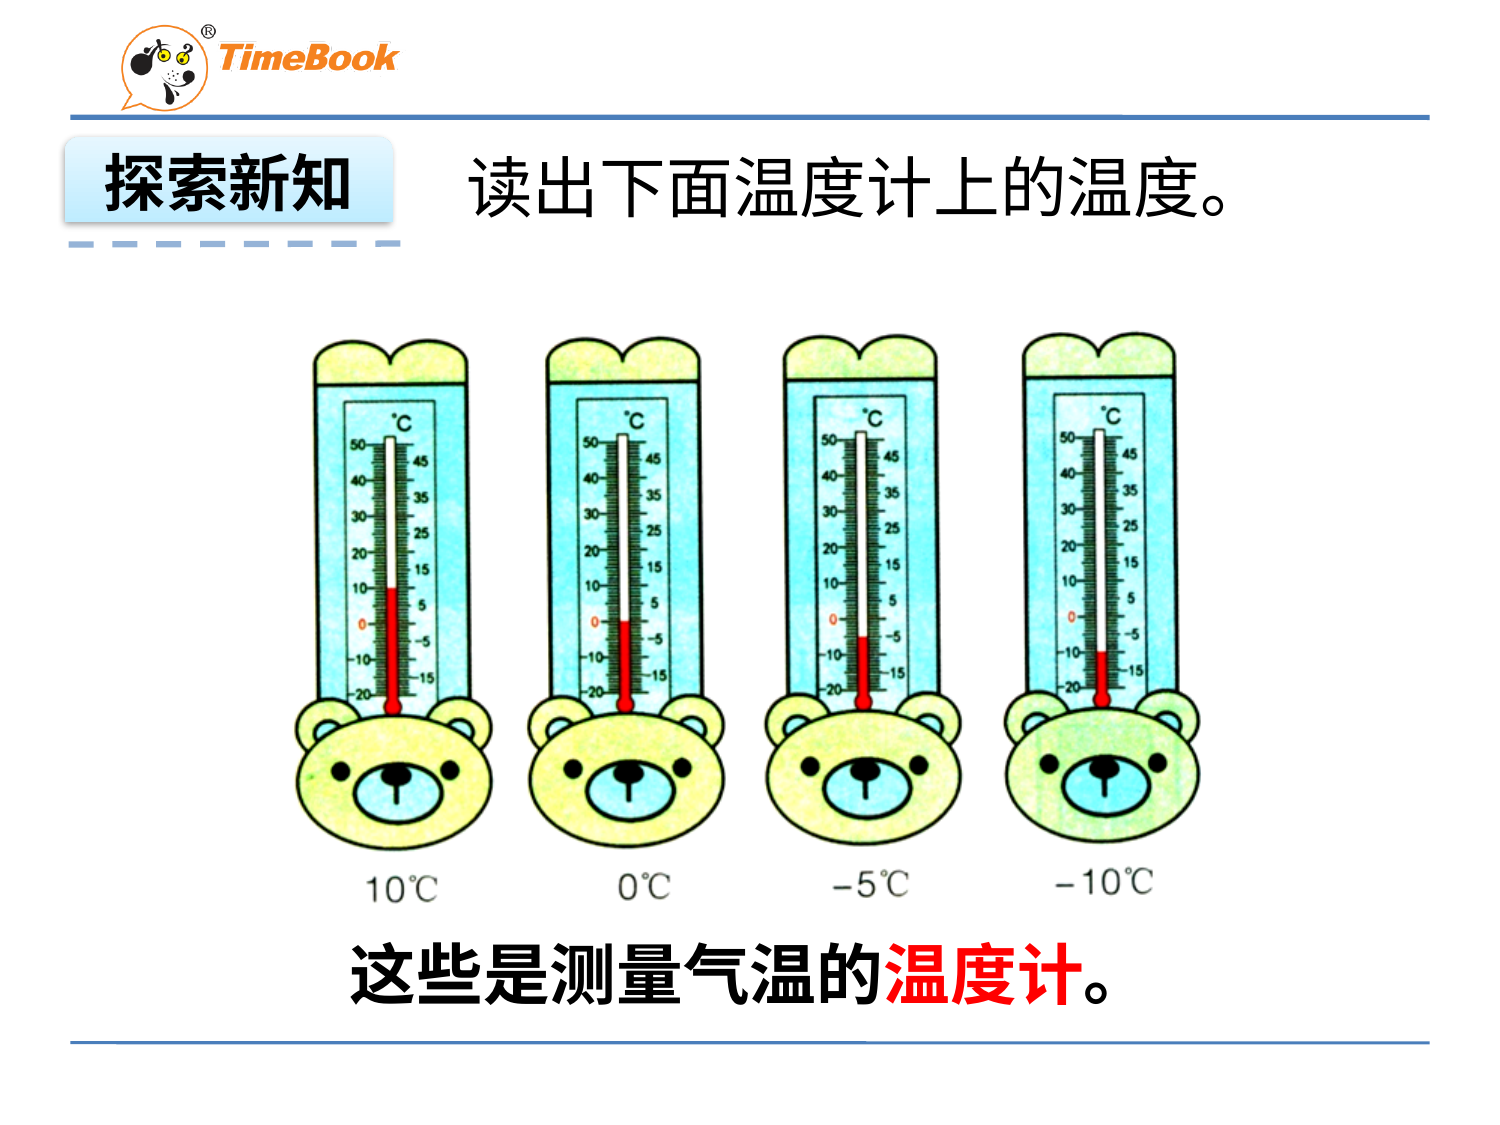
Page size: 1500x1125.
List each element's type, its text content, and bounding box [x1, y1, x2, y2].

picture [118, 22, 408, 113]
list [290, 327, 1208, 913]
text_box 探索新知 [64, 136, 394, 223]
title 读出下面温度计上的温度。 [310, 138, 1424, 327]
text_box 这些是测量气温的温度计。 [163, 925, 1336, 1021]
